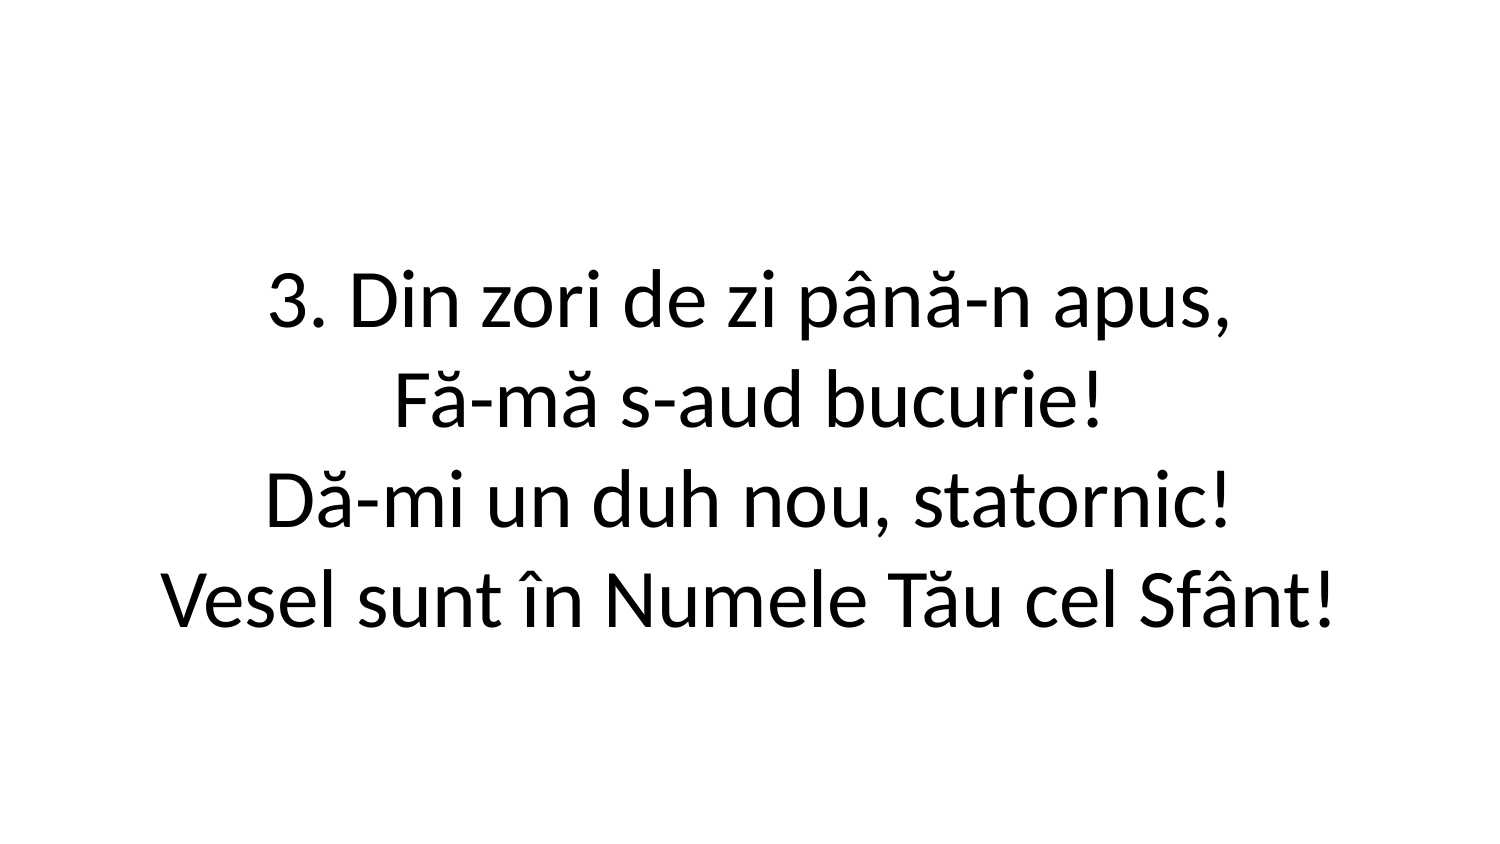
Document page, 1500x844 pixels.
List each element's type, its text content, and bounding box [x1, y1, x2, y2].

text_box 3. Din zori de zi până-n apus, Fă-mă s-aud bucurie! Dă-mi un duh nou, statornic! Vesel sunt în Numele Tău cel Sfânt! [145, 192, 1355, 652]
